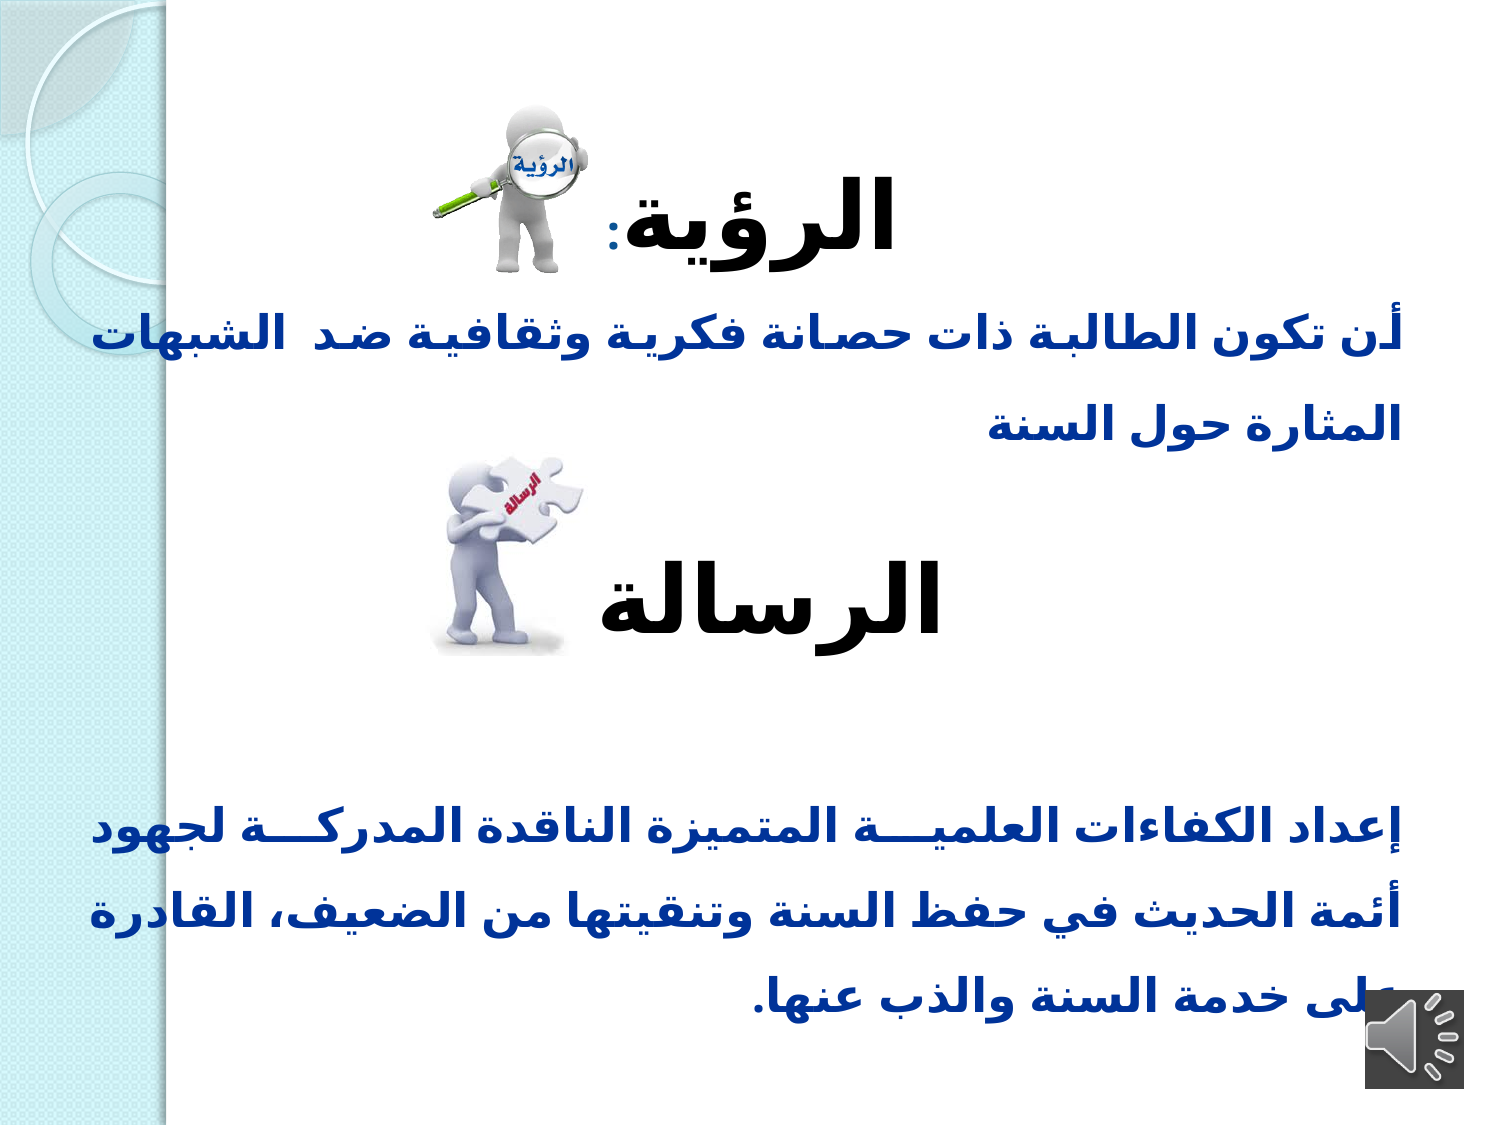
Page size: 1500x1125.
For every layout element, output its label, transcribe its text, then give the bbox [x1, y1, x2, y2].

picture [1364, 989, 1465, 1090]
list الرؤية: أن تكون الطالبة ذات حصانة فكرية وثقافية ضد الشبهات المثارة حول السنة الرسالة إعداد الكفاءات العلمية المتميزة الناقدة المدركة لجهود أئمة الحديث في حفظ السنة وتنقيتها من الضعيف، القادرة على خدمة السنة والذب عنها. [75, 90, 1425, 1038]
picture [430, 101, 592, 276]
picture [414, 444, 592, 656]
